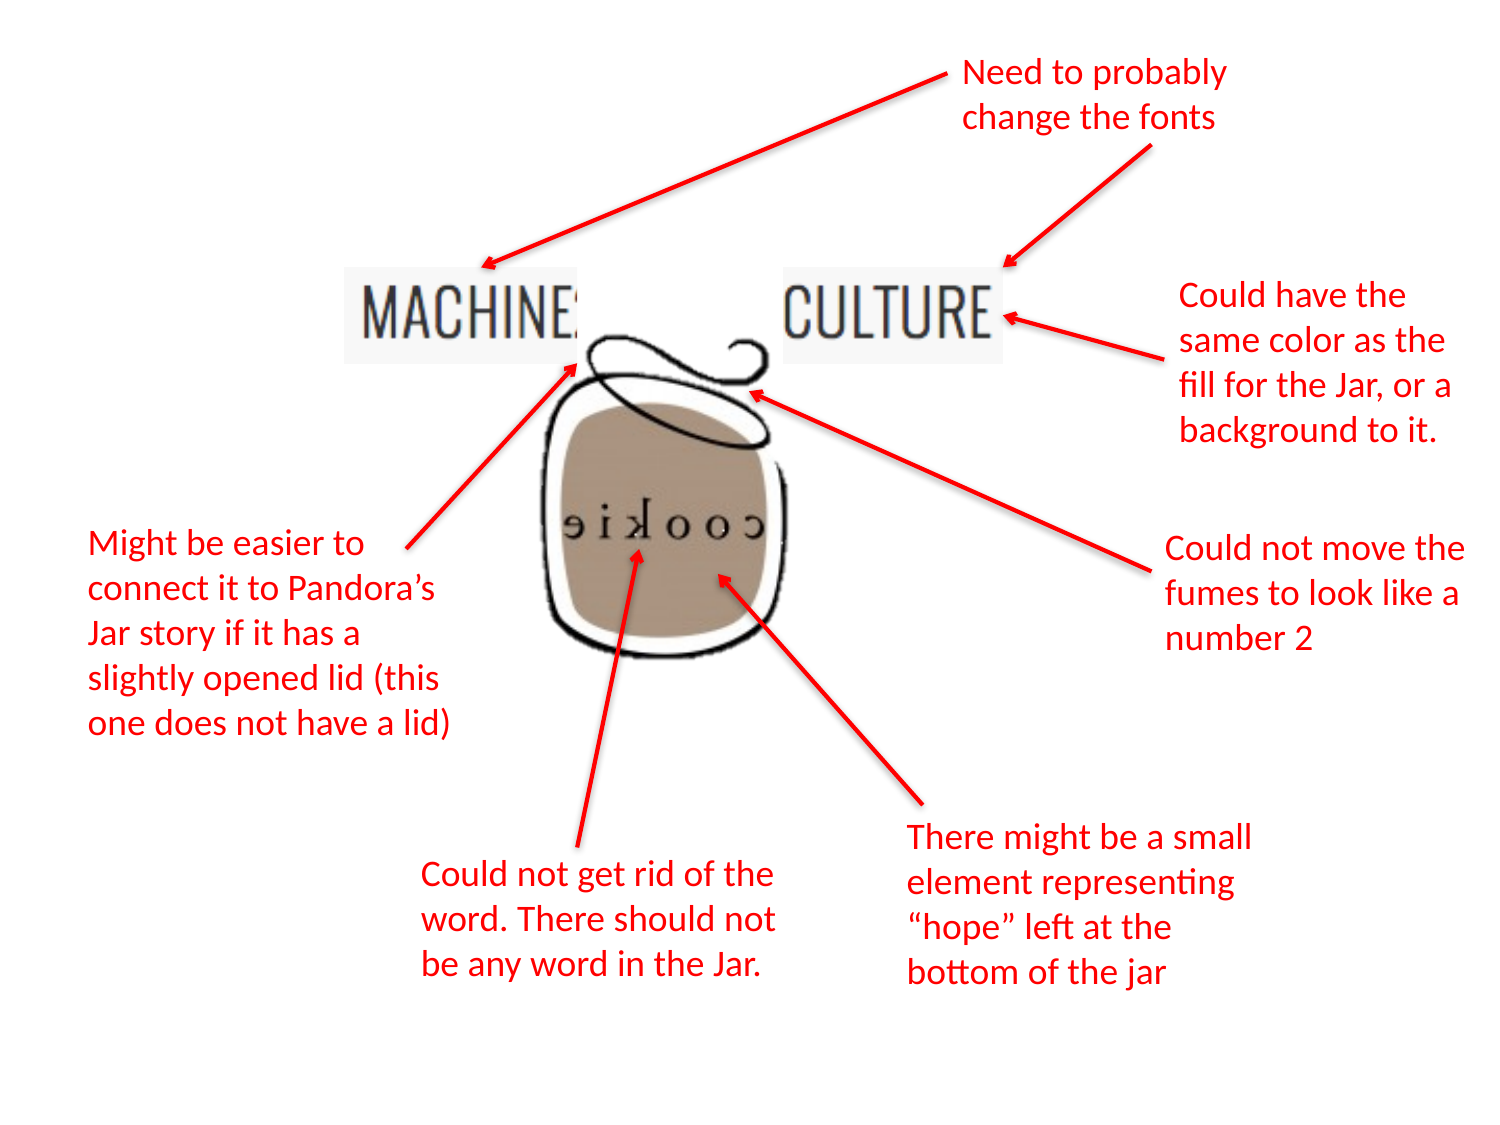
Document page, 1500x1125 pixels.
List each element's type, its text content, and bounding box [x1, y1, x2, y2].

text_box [1002, 315, 1165, 361]
text_box Could have the same color as the fill for the Jar, or a background to it. [1164, 262, 1500, 457]
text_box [717, 573, 924, 806]
text_box Could not get rid of the word. There should not be any word in the Jar. [406, 841, 815, 992]
text_box There might be a small element representing “hope” left at the bottom of the jar [891, 805, 1301, 1000]
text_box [1002, 145, 1152, 268]
text_box Could not move the fumes to look like a number 2 [1150, 515, 1500, 666]
text_box Need to probably change the fonts [947, 39, 1356, 145]
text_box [748, 391, 1152, 572]
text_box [480, 72, 948, 268]
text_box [576, 548, 640, 848]
text_box Might be easier to connect it to Pandora’s Jar story if it has a slightly opened lid (this one does not have a lid) [72, 510, 400, 750]
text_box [405, 362, 578, 550]
picture [343, 267, 1004, 749]
picture [405, 550, 576, 749]
